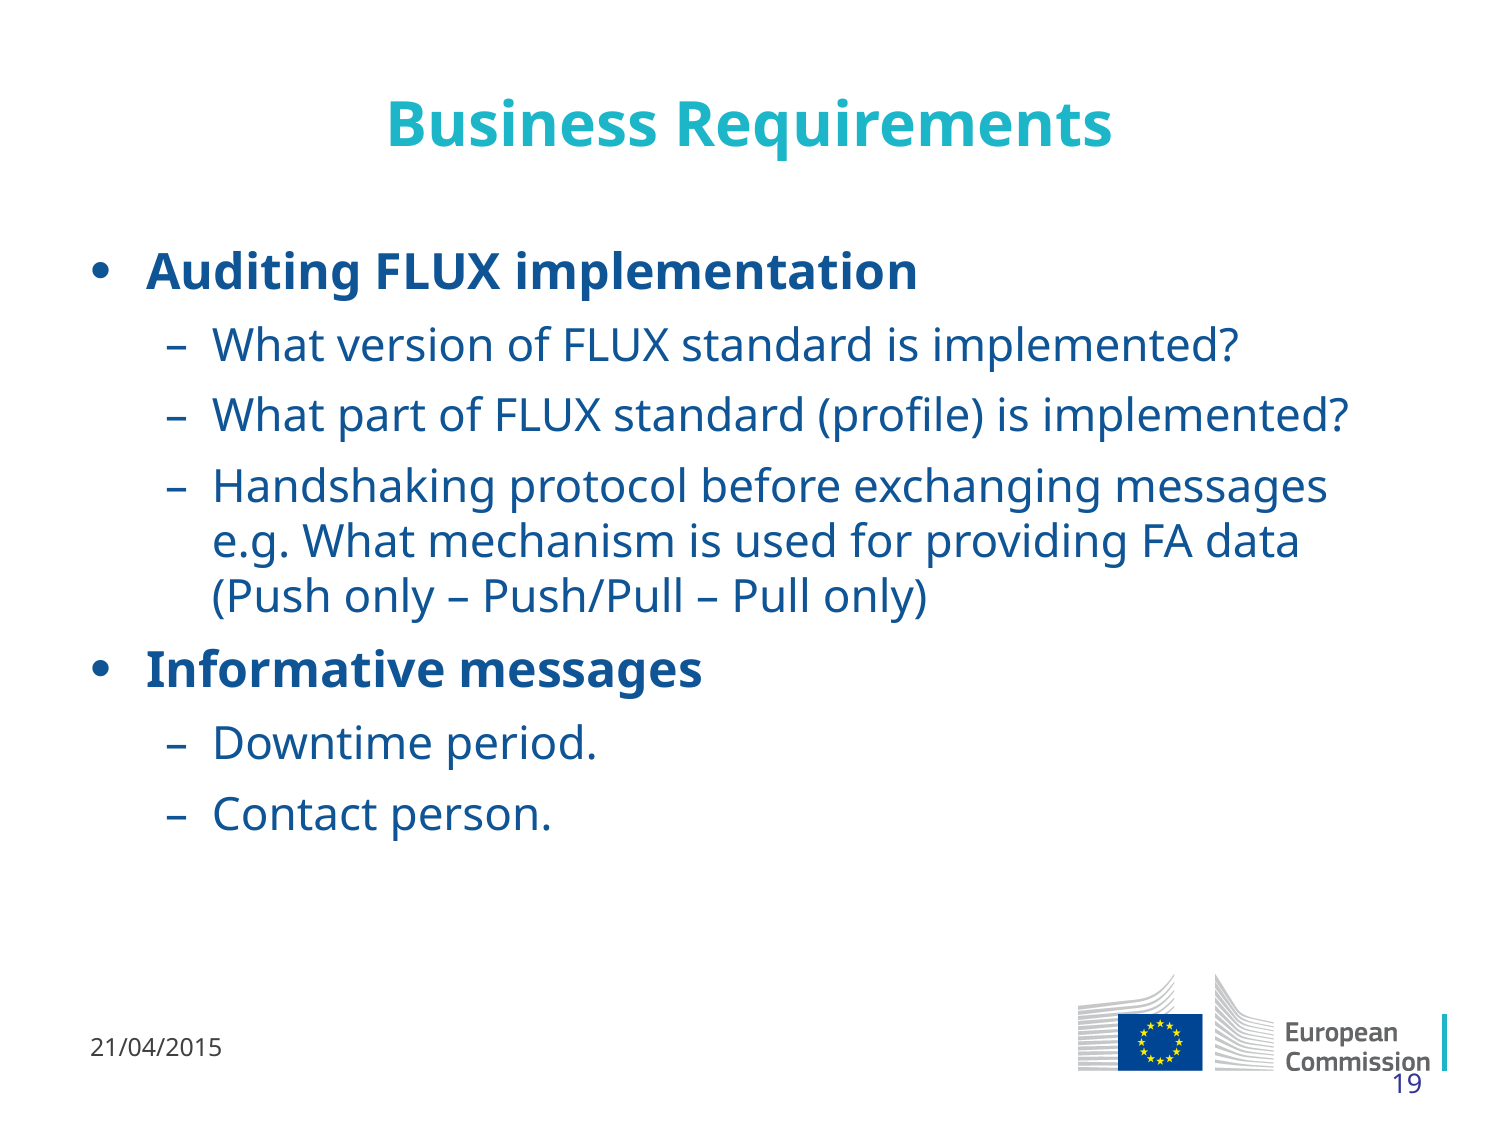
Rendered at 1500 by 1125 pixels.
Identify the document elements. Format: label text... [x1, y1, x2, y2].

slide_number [74, 1024, 266, 1103]
slide_number 19 [1368, 1058, 1446, 1124]
picture [1078, 974, 1447, 1071]
title Business Requirements [75, 44, 1425, 199]
list Auditing FLUX implementation What version of FLUX standard is implemented? What part of FLUX standard (profile) is implemented? Handshaking protocol before exchanging messages e.g. What mechanism is used for providing FA data (Push only – Push/Pull – Pull only) Informative messages Downtime period. Contact person. [75, 231, 1425, 1000]
